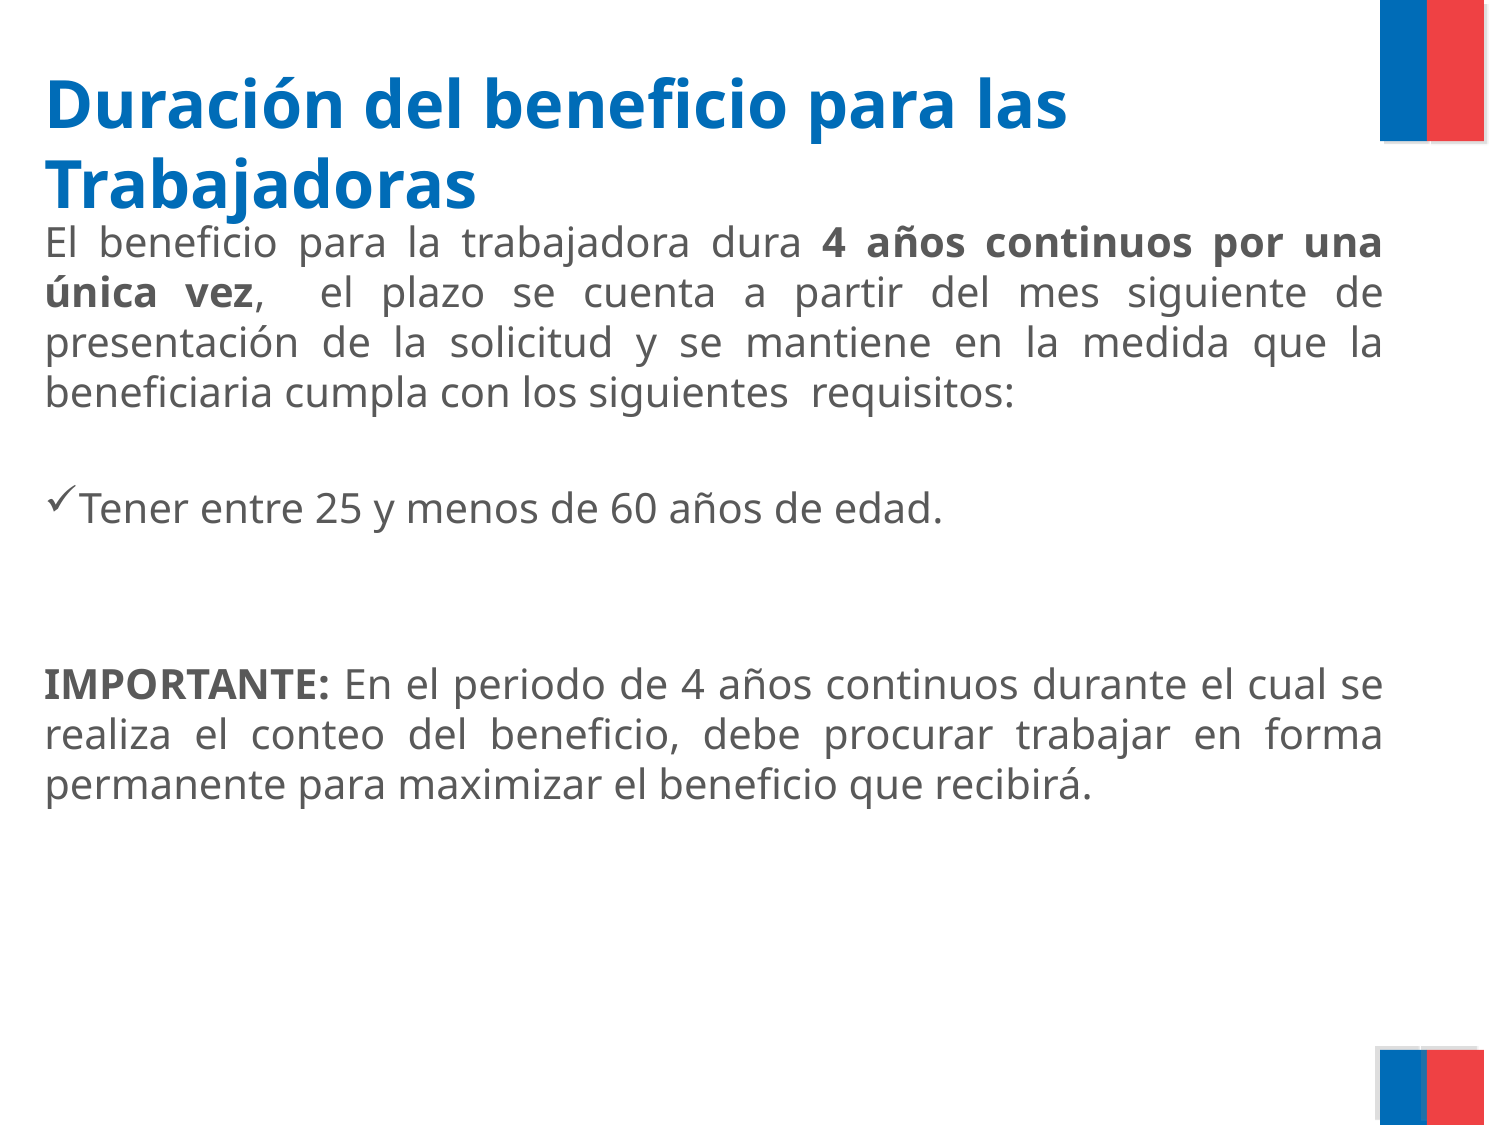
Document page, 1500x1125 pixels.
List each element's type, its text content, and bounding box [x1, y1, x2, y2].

title Duración del beneficio para las Trabajadoras [29, 54, 1400, 173]
list El beneficio para la trabajadora dura 4 años continuos por una única vez, el plazo se cuenta a partir del mes siguiente de presentación de la solicitud y se mantiene en la medida que la beneficiaria cumpla con los siguientes requisitos: Tener entre 25 y menos de 60 años de edad. IMPORTANTE: En el periodo de 4 años continuos durante el cual se realiza el conteo del beneficio, debe procurar trabajar en forma permanente para maximizar el beneficio que recibirá. [29, 207, 1400, 1071]
